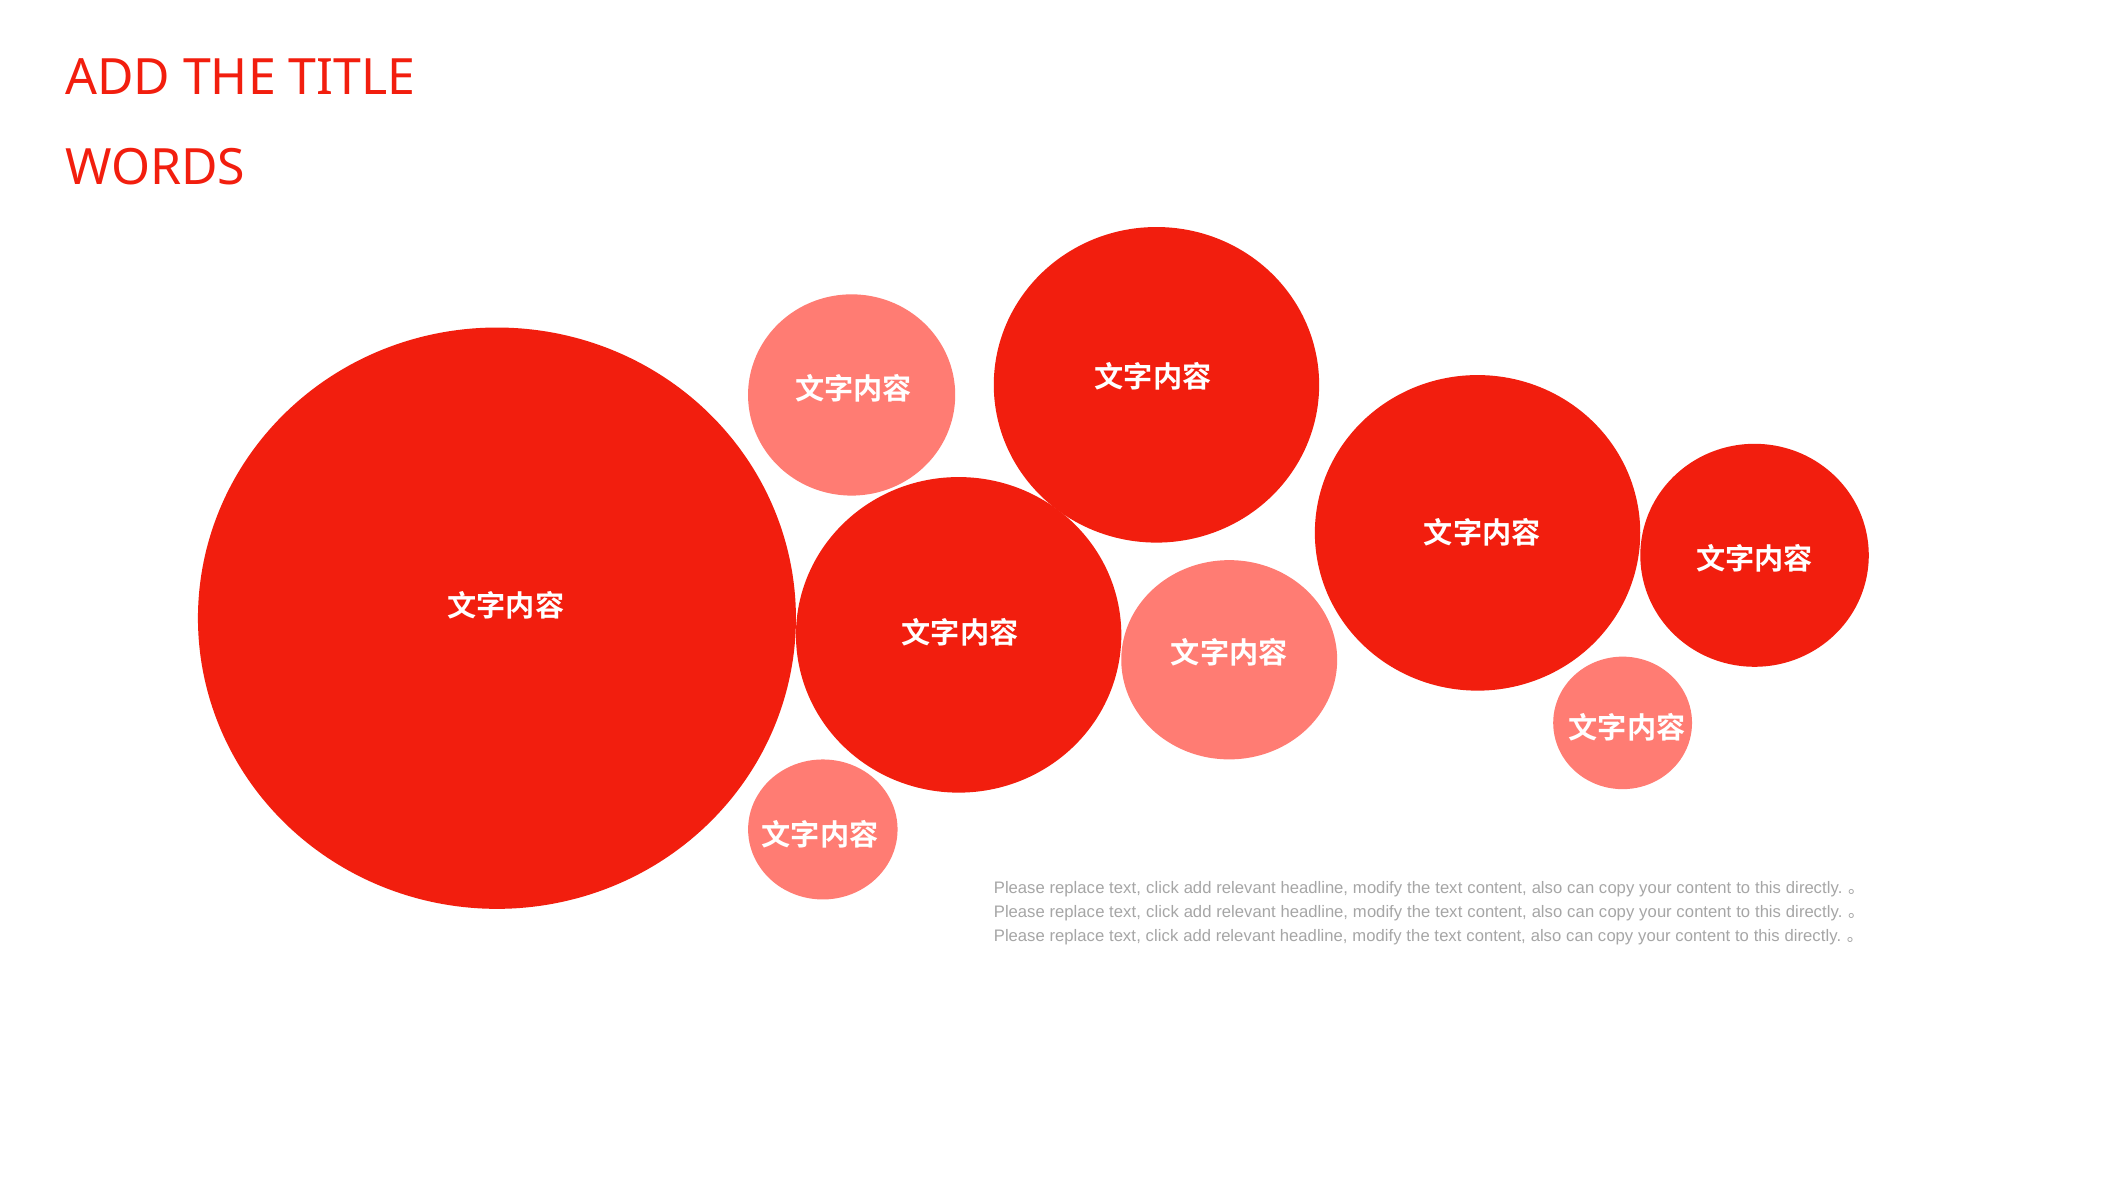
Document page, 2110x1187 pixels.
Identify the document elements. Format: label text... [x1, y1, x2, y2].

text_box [431, 343, 1829, 856]
text_box Please replace text, click add relevant headline, modify the text content, also can copy your content to this directly.。Please replace text, click add relevant headline, modify the text content, also can copy your content to this directly.。Please replace text, click add relevant headline, modify the text content, also can copy your content to this directly.。 [993, 909, 1869, 945]
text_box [197, 227, 1869, 909]
text_box ADD THE TITLE WORDS [50, 7, 583, 202]
